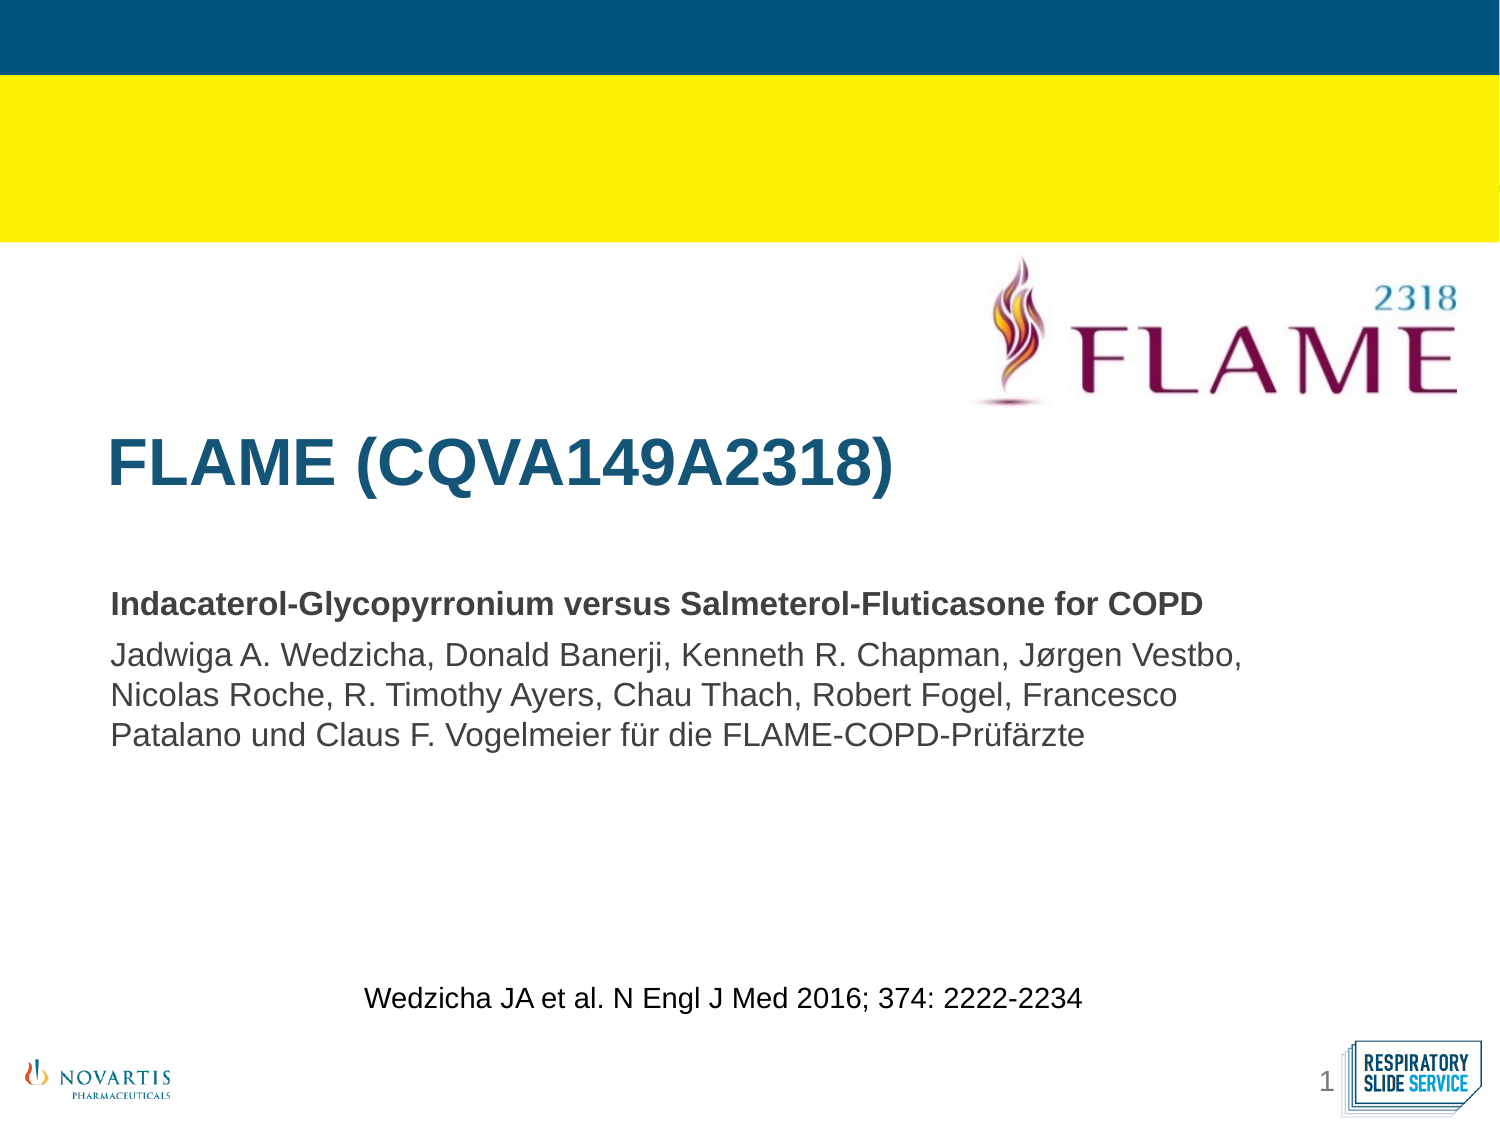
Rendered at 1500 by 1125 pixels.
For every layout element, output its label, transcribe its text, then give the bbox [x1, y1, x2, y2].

picture [25, 1059, 170, 1099]
picture [962, 255, 1457, 409]
subtitle Jadwiga A. Wedzicha, Donald Banerji, Kenneth R. Chapman, Jørgen Vestbo, Nicolas Roche, R. Timothy Ayers, Chau Thach, Robert Fogel, Francesco Patalano und Claus F. Vogelmeier für die FLAME-COPD-Prüfärzte [110, 633, 1304, 832]
picture [1328, 1027, 1497, 1125]
title FLAME (CQVA149A2318) [107, 408, 1299, 509]
text_box Wedzicha JA et al. N Engl J Med 2016; 374: 2222-2234 [349, 971, 1099, 1057]
text_box Indacaterol-Glycopyrronium versus Salmeterol-Fluticasone for COPD [95, 574, 1299, 629]
